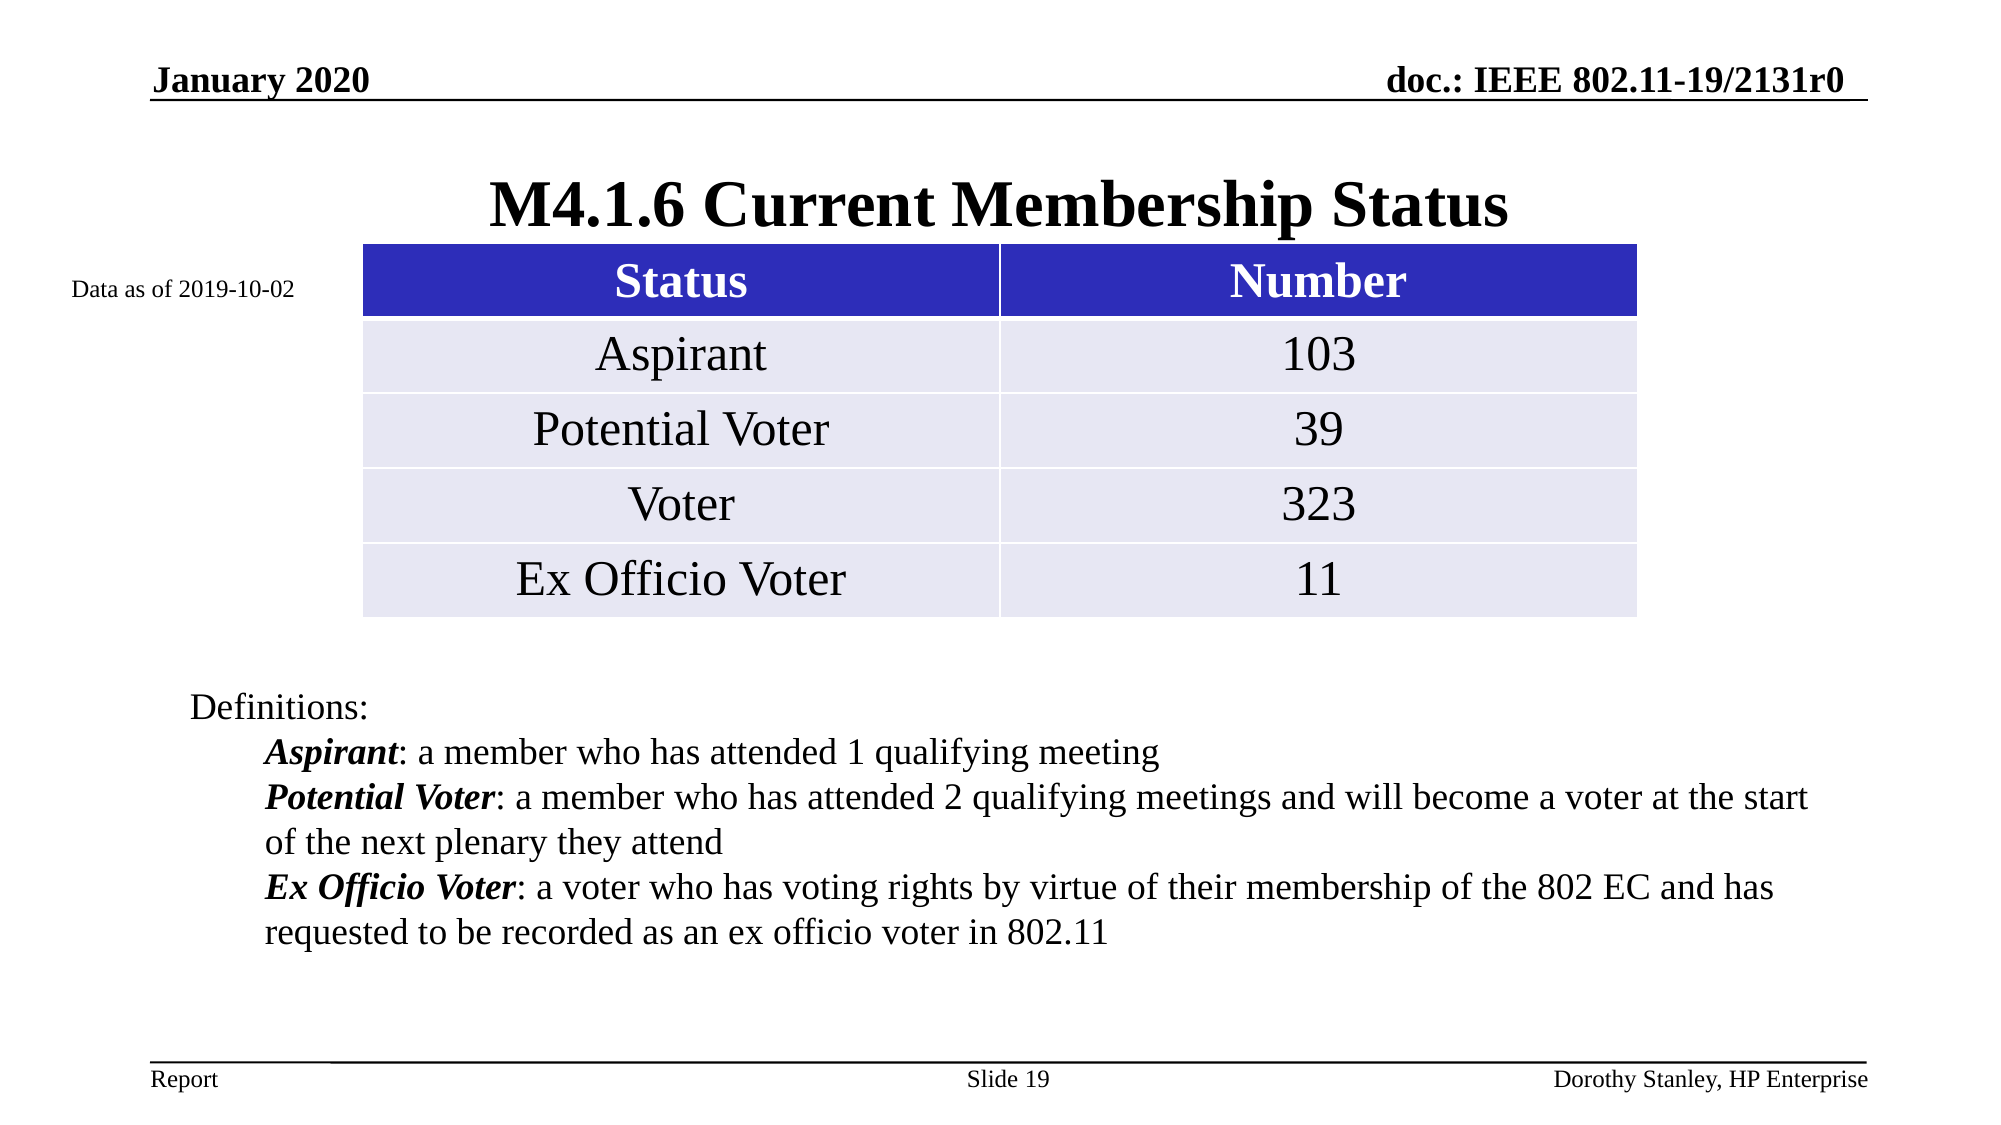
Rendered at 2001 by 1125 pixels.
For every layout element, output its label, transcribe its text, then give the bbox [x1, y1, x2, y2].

text_box Definitions: Aspirant: a member who has attended 1 qualifying meeting Potential Voter: a member who has attended 2 qualifying meetings and will become a voter at the start of the next plenary they attend Ex Officio Voter: a voter who has voting rights by virtue of their membership of the 802 EC and has requested to be recorded as an ex officio voter in 802.11 [174, 674, 1850, 960]
slide_number Slide 19 [964, 1061, 1053, 1093]
table_header Status [363, 244, 999, 316]
table_cell Aspirant [363, 321, 999, 392]
table_cell 11 [1001, 544, 1637, 617]
table_cell Voter [363, 469, 999, 542]
title M4.1.6 Current Membership Status [150, 112, 1850, 288]
footer Dorothy Stanley, HP Enterprise [1512, 1061, 1869, 1093]
table_cell 103 [1001, 321, 1637, 392]
text_box Data as of 2019-10-02 [56, 264, 362, 310]
table_header Number [1001, 244, 1637, 316]
table_cell Ex Officio Voter [363, 544, 999, 617]
table_cell Potential Voter [363, 394, 999, 467]
table_cell 39 [1001, 394, 1637, 467]
table_cell 323 [1001, 469, 1637, 542]
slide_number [152, 54, 406, 101]
